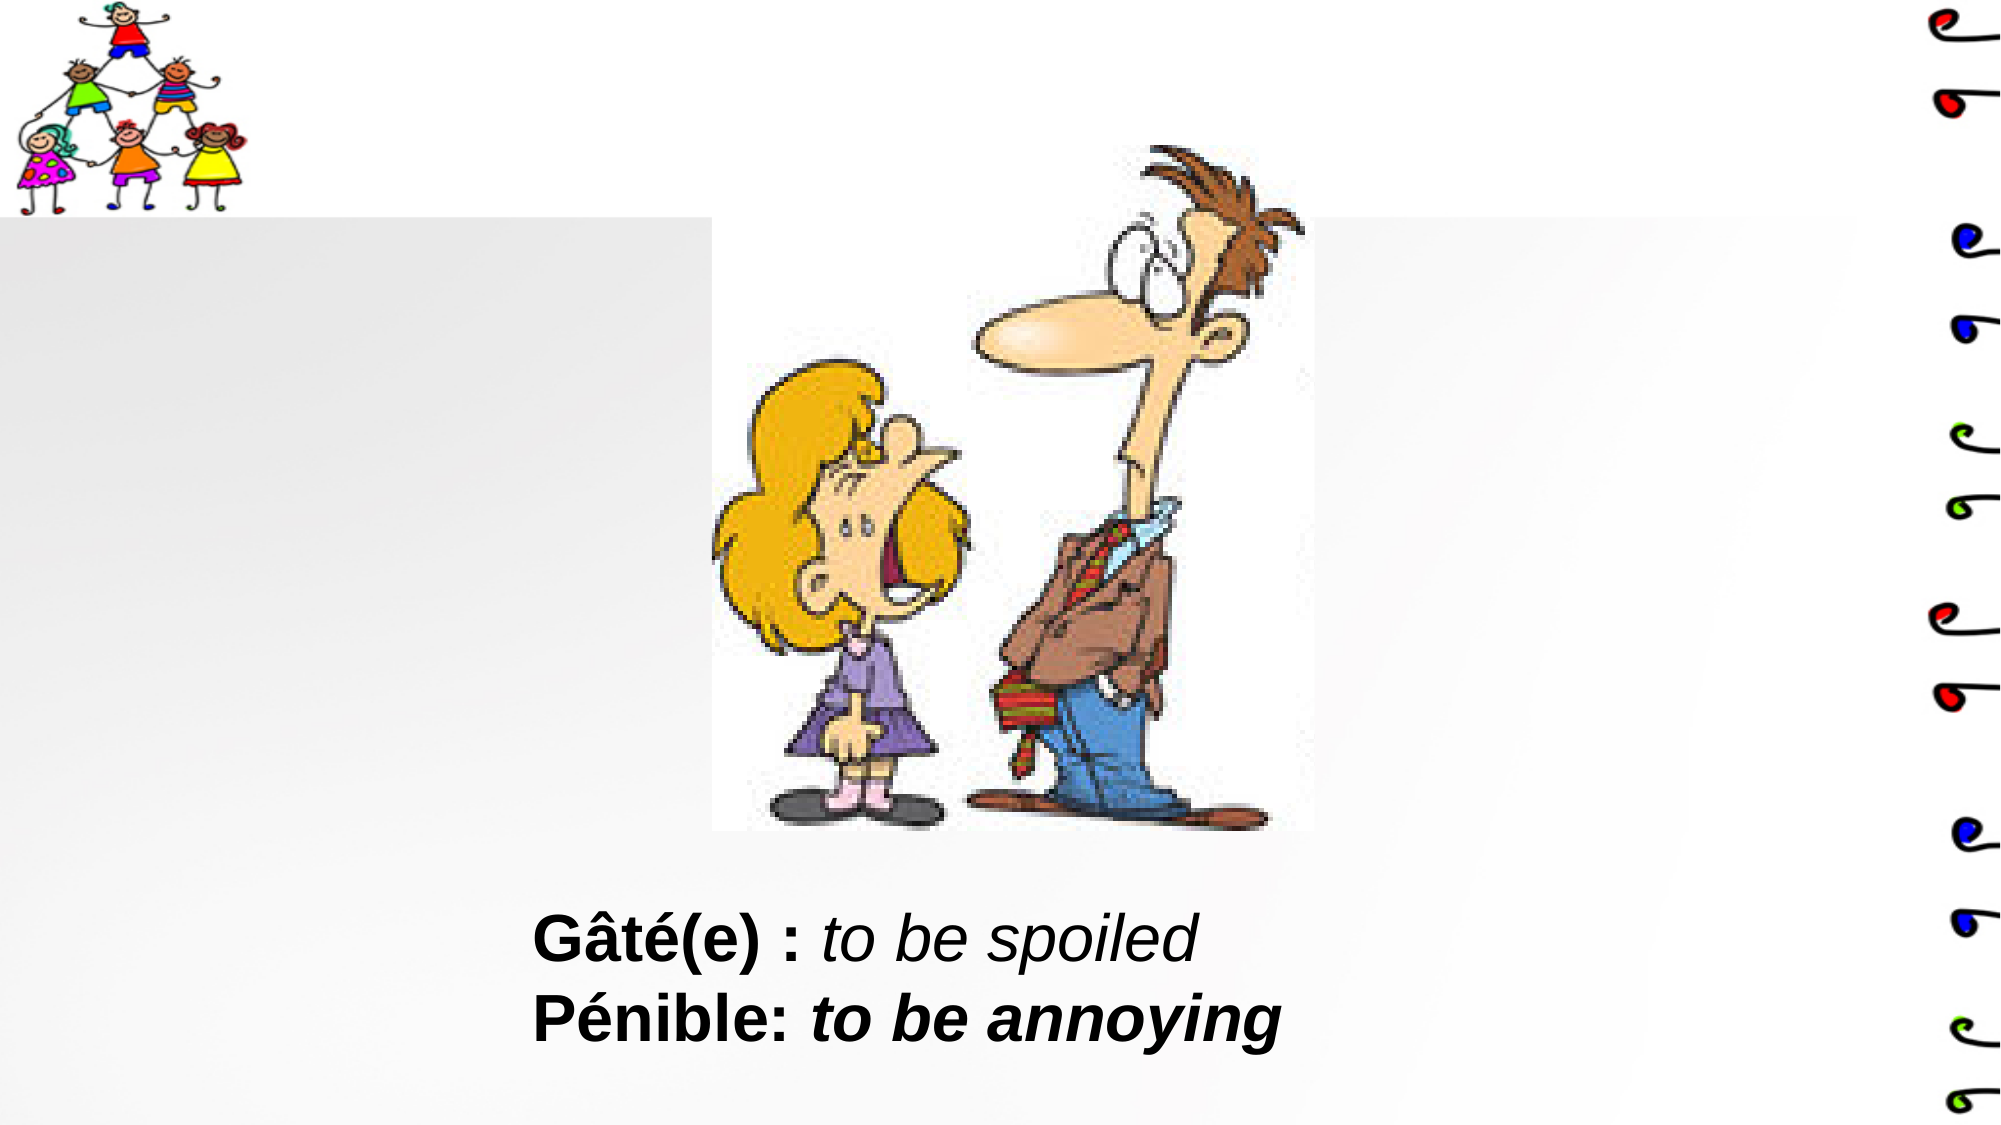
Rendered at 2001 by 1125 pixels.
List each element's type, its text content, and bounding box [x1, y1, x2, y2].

text_box Gâté(e) : to be spoiled Pénible: to be annoying [517, 887, 1530, 1062]
picture [0, 0, 2001, 1125]
